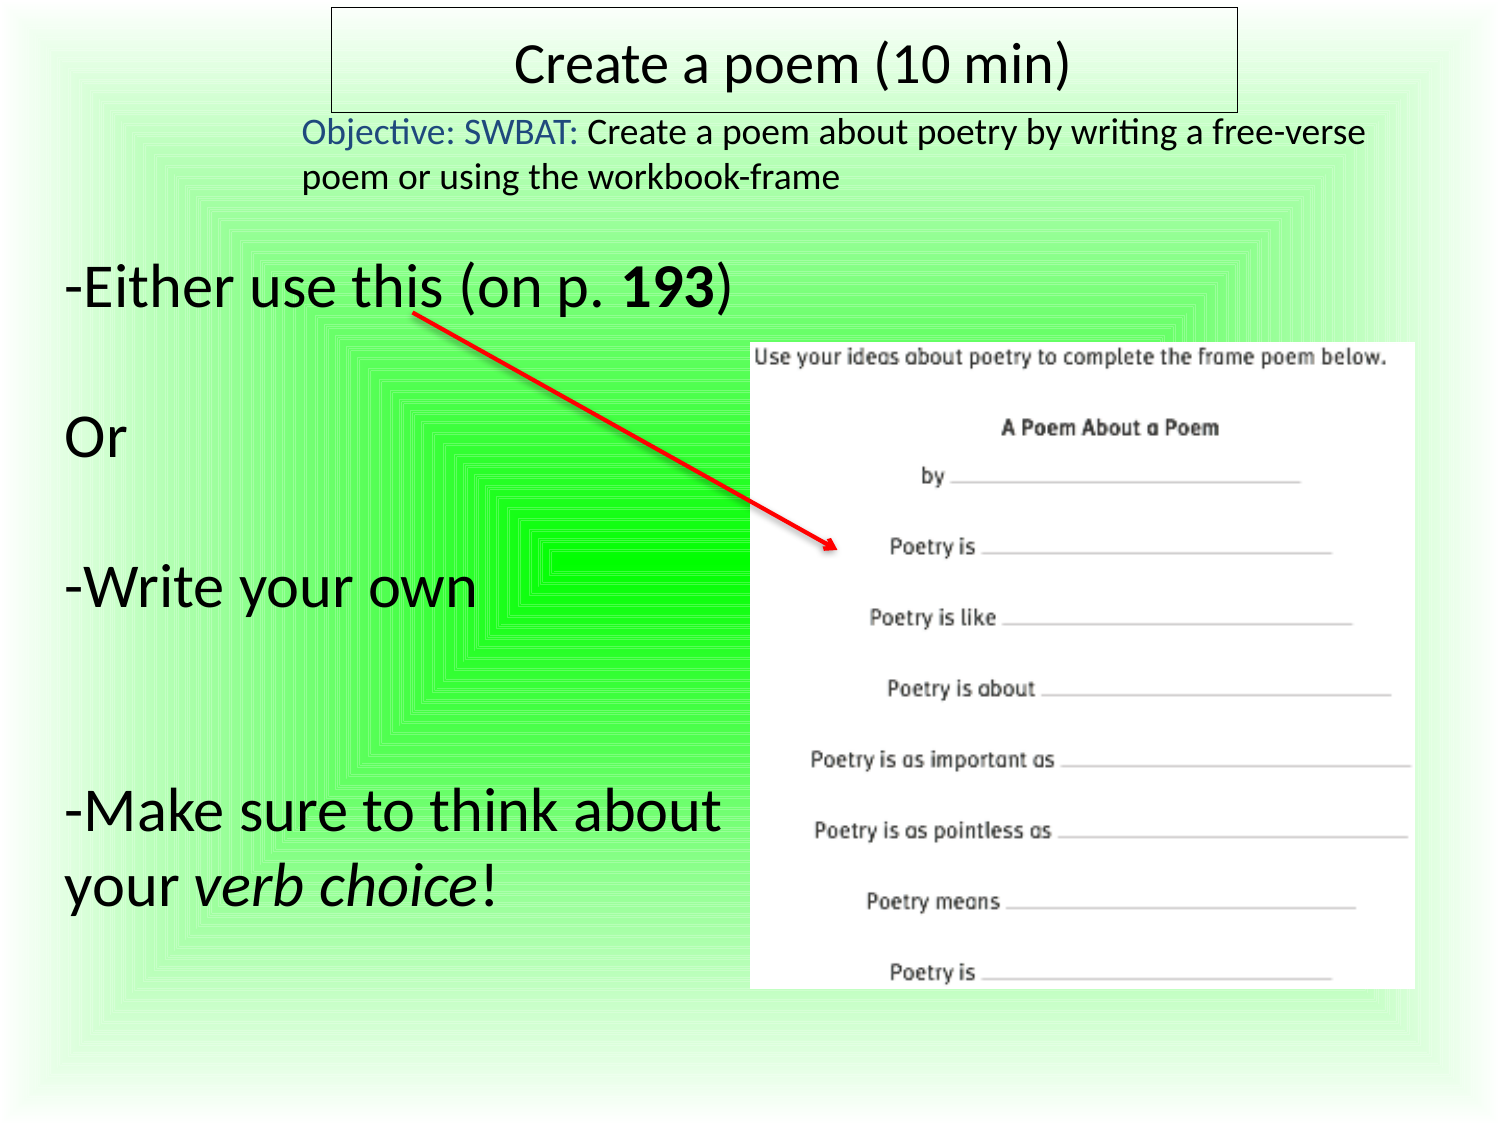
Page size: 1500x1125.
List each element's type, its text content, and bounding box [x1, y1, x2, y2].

title Create a poem (10 min) [331, 7, 1238, 99]
text_box Objective: SWBAT: Create a poem about poetry by writing a free-verse poem or using the workbook-frame [108, 99, 1450, 340]
text_box -Either use this (on p. 193) Or -Write your own -Make sure to think about your verb choice! [49, 237, 778, 927]
picture [749, 342, 1415, 989]
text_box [412, 312, 838, 551]
